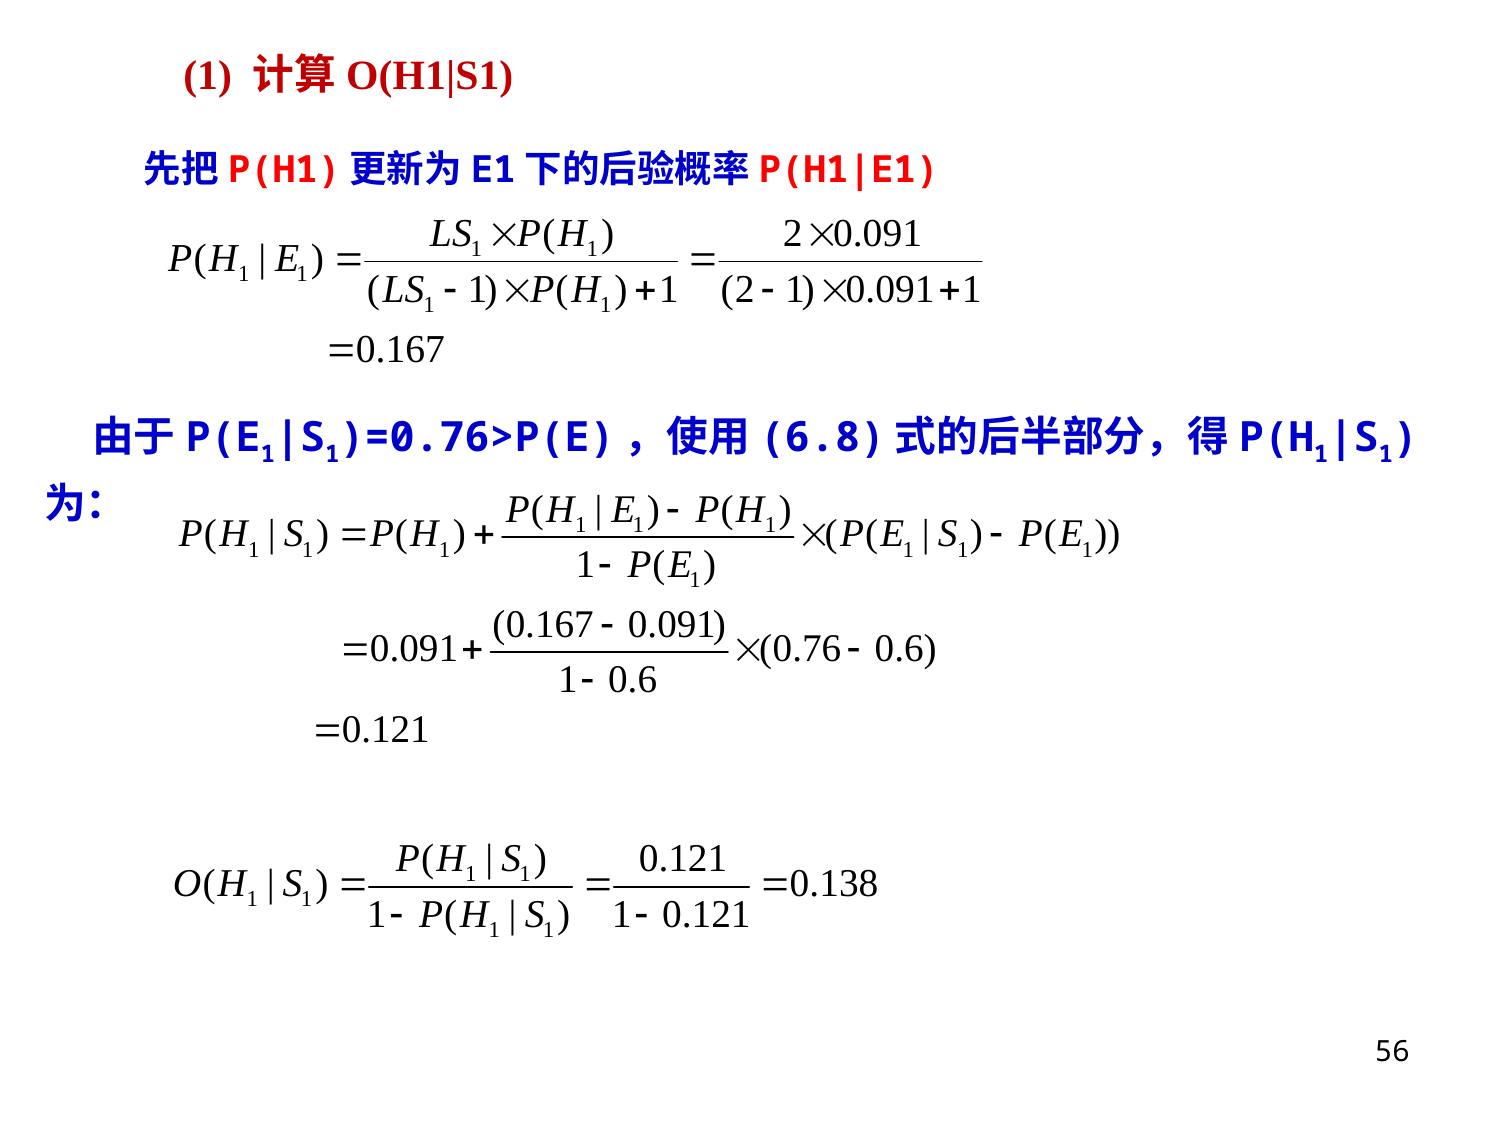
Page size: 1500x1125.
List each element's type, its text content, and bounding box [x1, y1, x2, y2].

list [171, 485, 1128, 760]
text_box 由于P(E1|S1)=0.76>P(E)，使用(6.8)式的后半部分，得P(H1|S1)为： [29, 391, 1471, 535]
slide_number 56 [1074, 1024, 1425, 1103]
text_box (1) 计算O(H1|S1) [68, 30, 1498, 105]
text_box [160, 136, 991, 381]
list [167, 833, 883, 946]
